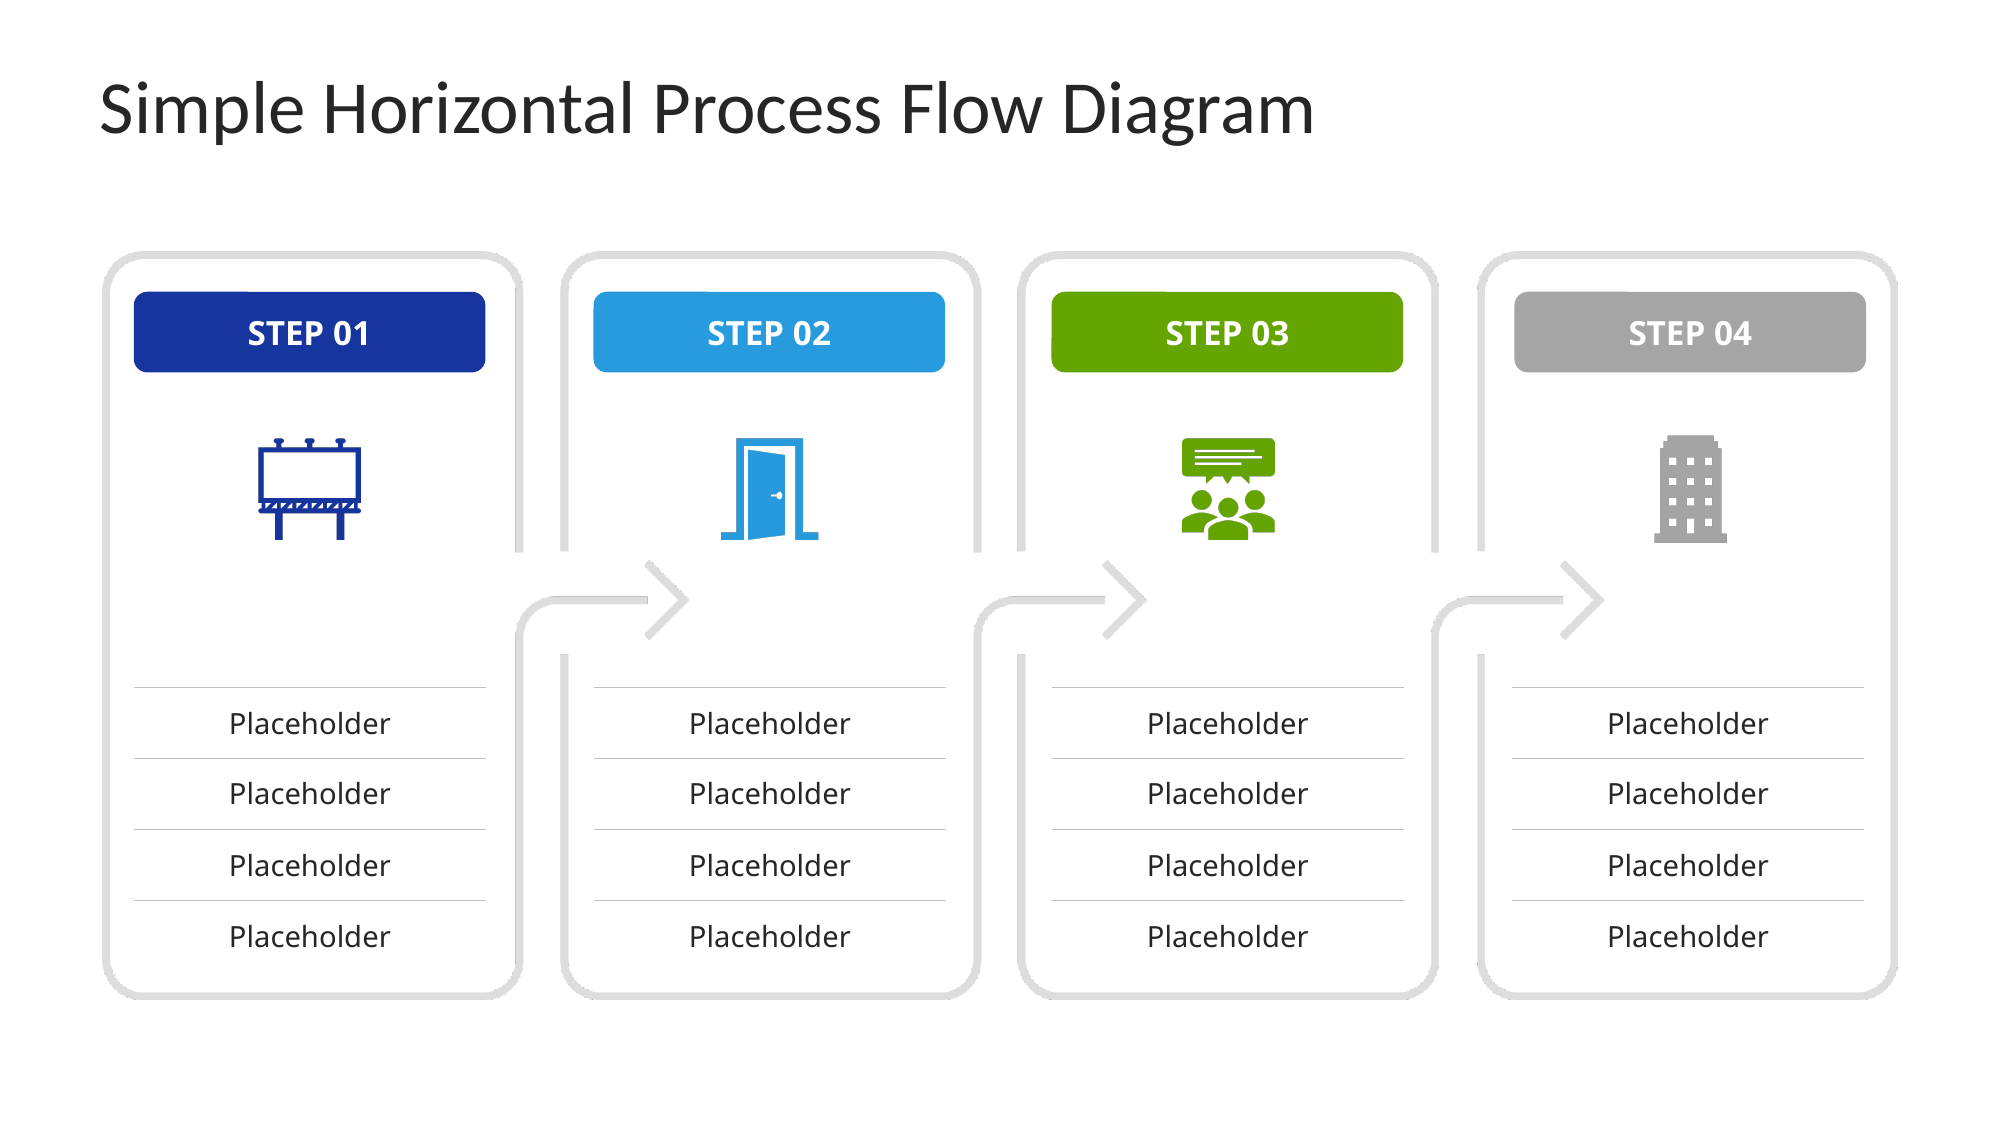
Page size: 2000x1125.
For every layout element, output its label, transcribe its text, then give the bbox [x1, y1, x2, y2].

title Simple Horizontal Process Flow Diagram [99, 45, 1900, 162]
picture [102, 251, 1898, 1000]
